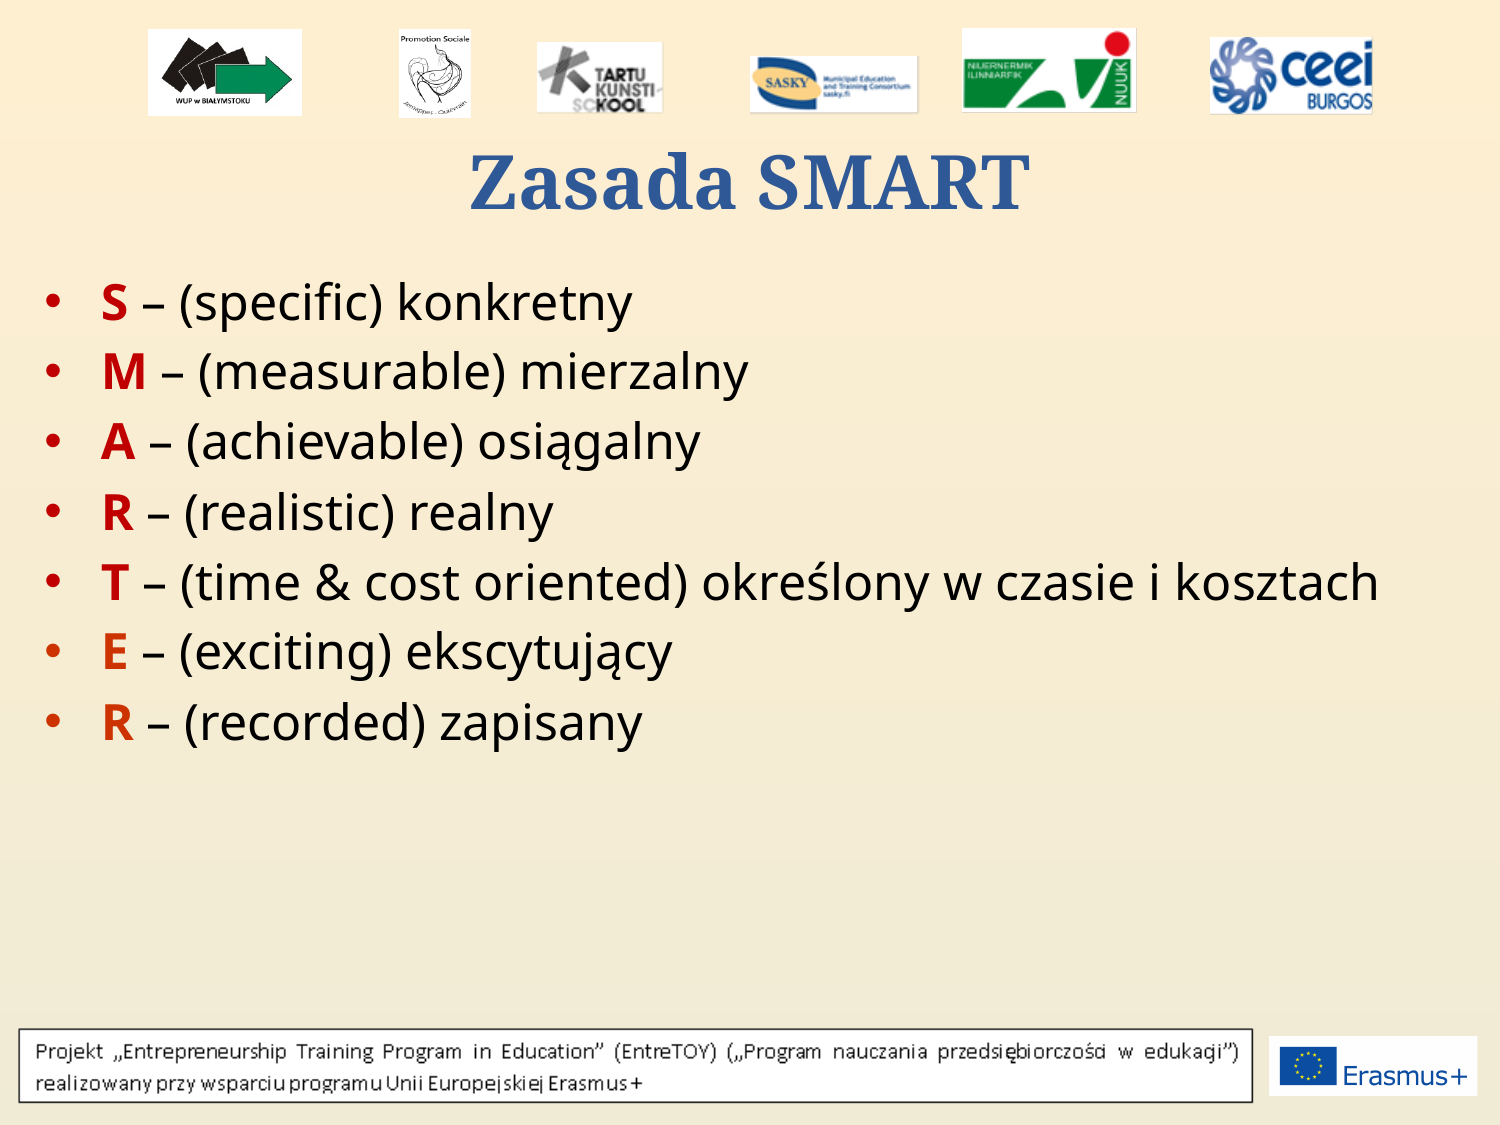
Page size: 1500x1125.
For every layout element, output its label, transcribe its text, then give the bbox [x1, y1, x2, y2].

picture [537, 42, 668, 118]
title Zasada SMART [75, 125, 1425, 232]
picture [17, 1027, 1255, 1105]
picture [399, 29, 471, 118]
picture [750, 56, 921, 116]
list S – (specific) konkretny M – (measurable) mierzalny A – (achievable) osiągalny R – (realistic) realny T – (time & cost oriented) określony w czasie i kosztach E – (exciting) ekscytujący R – (recorded) zapisany [29, 262, 1459, 1005]
picture [962, 28, 1140, 116]
picture [148, 29, 302, 116]
picture [1210, 37, 1374, 116]
